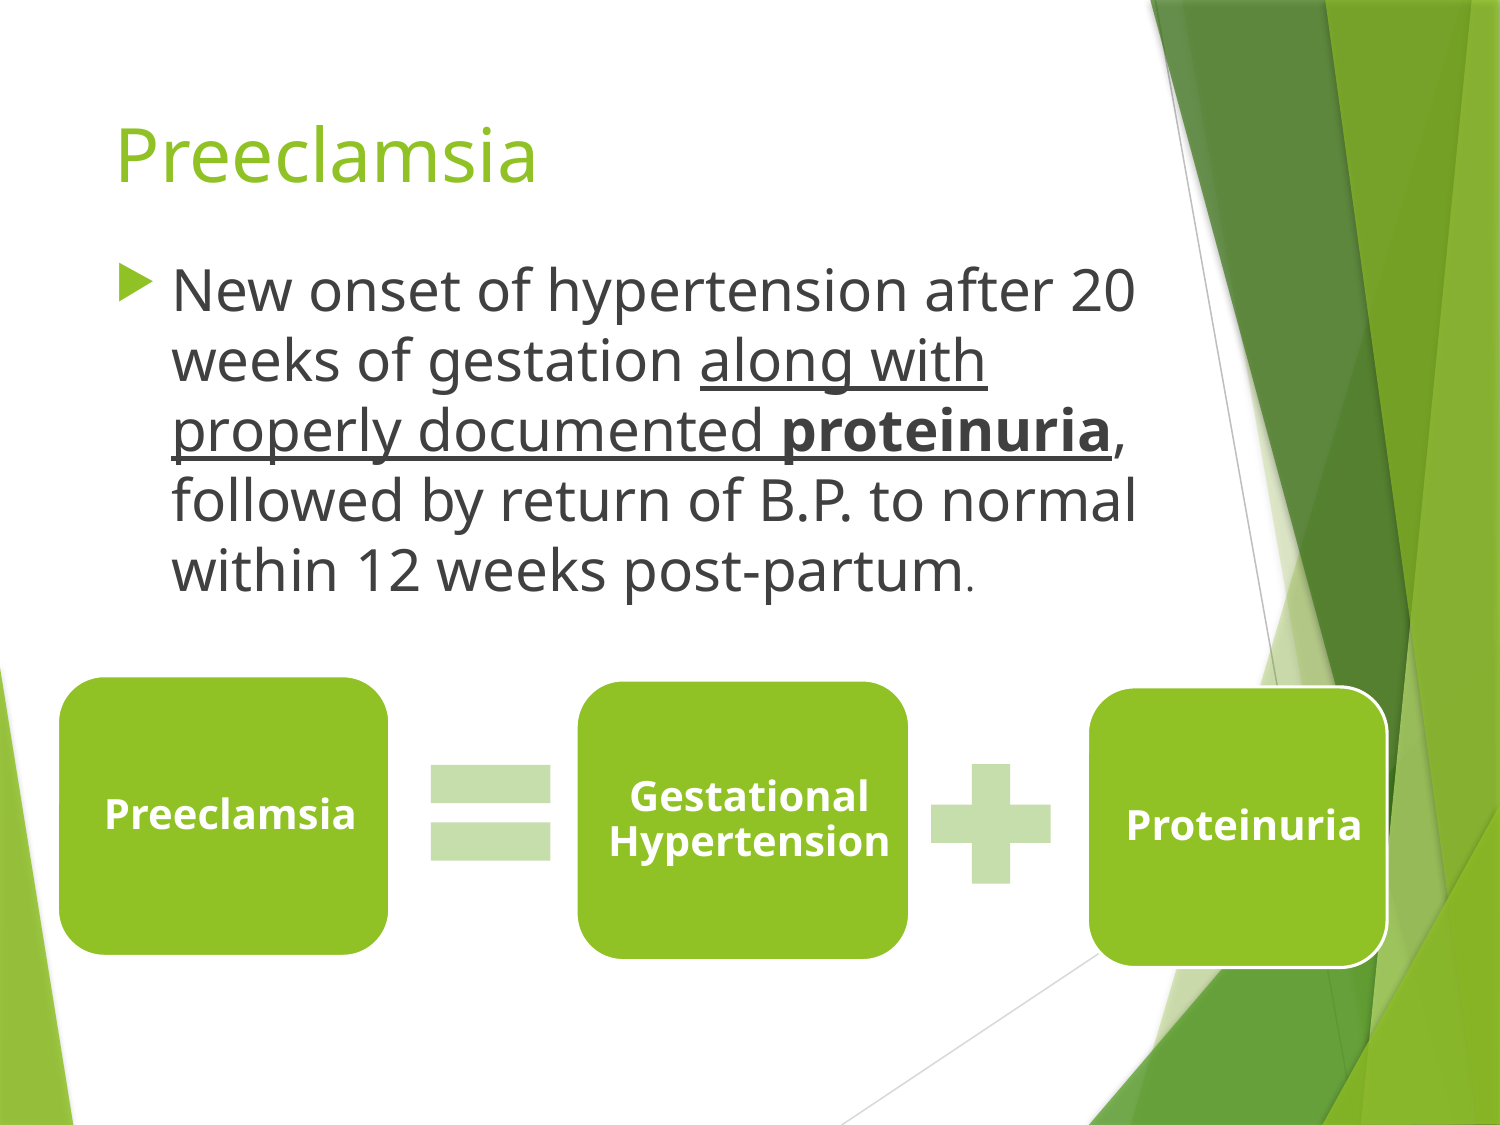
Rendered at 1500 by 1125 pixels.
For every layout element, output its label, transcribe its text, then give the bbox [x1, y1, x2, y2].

title Preeclamsia [99, 99, 1142, 246]
list New onset of hypertension after 20 weeks of gestation along with properly documented proteinuria, followed by return of B.P. to normal within 12 weeks post-partum. [99, 246, 1235, 596]
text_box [34, 597, 1419, 1044]
